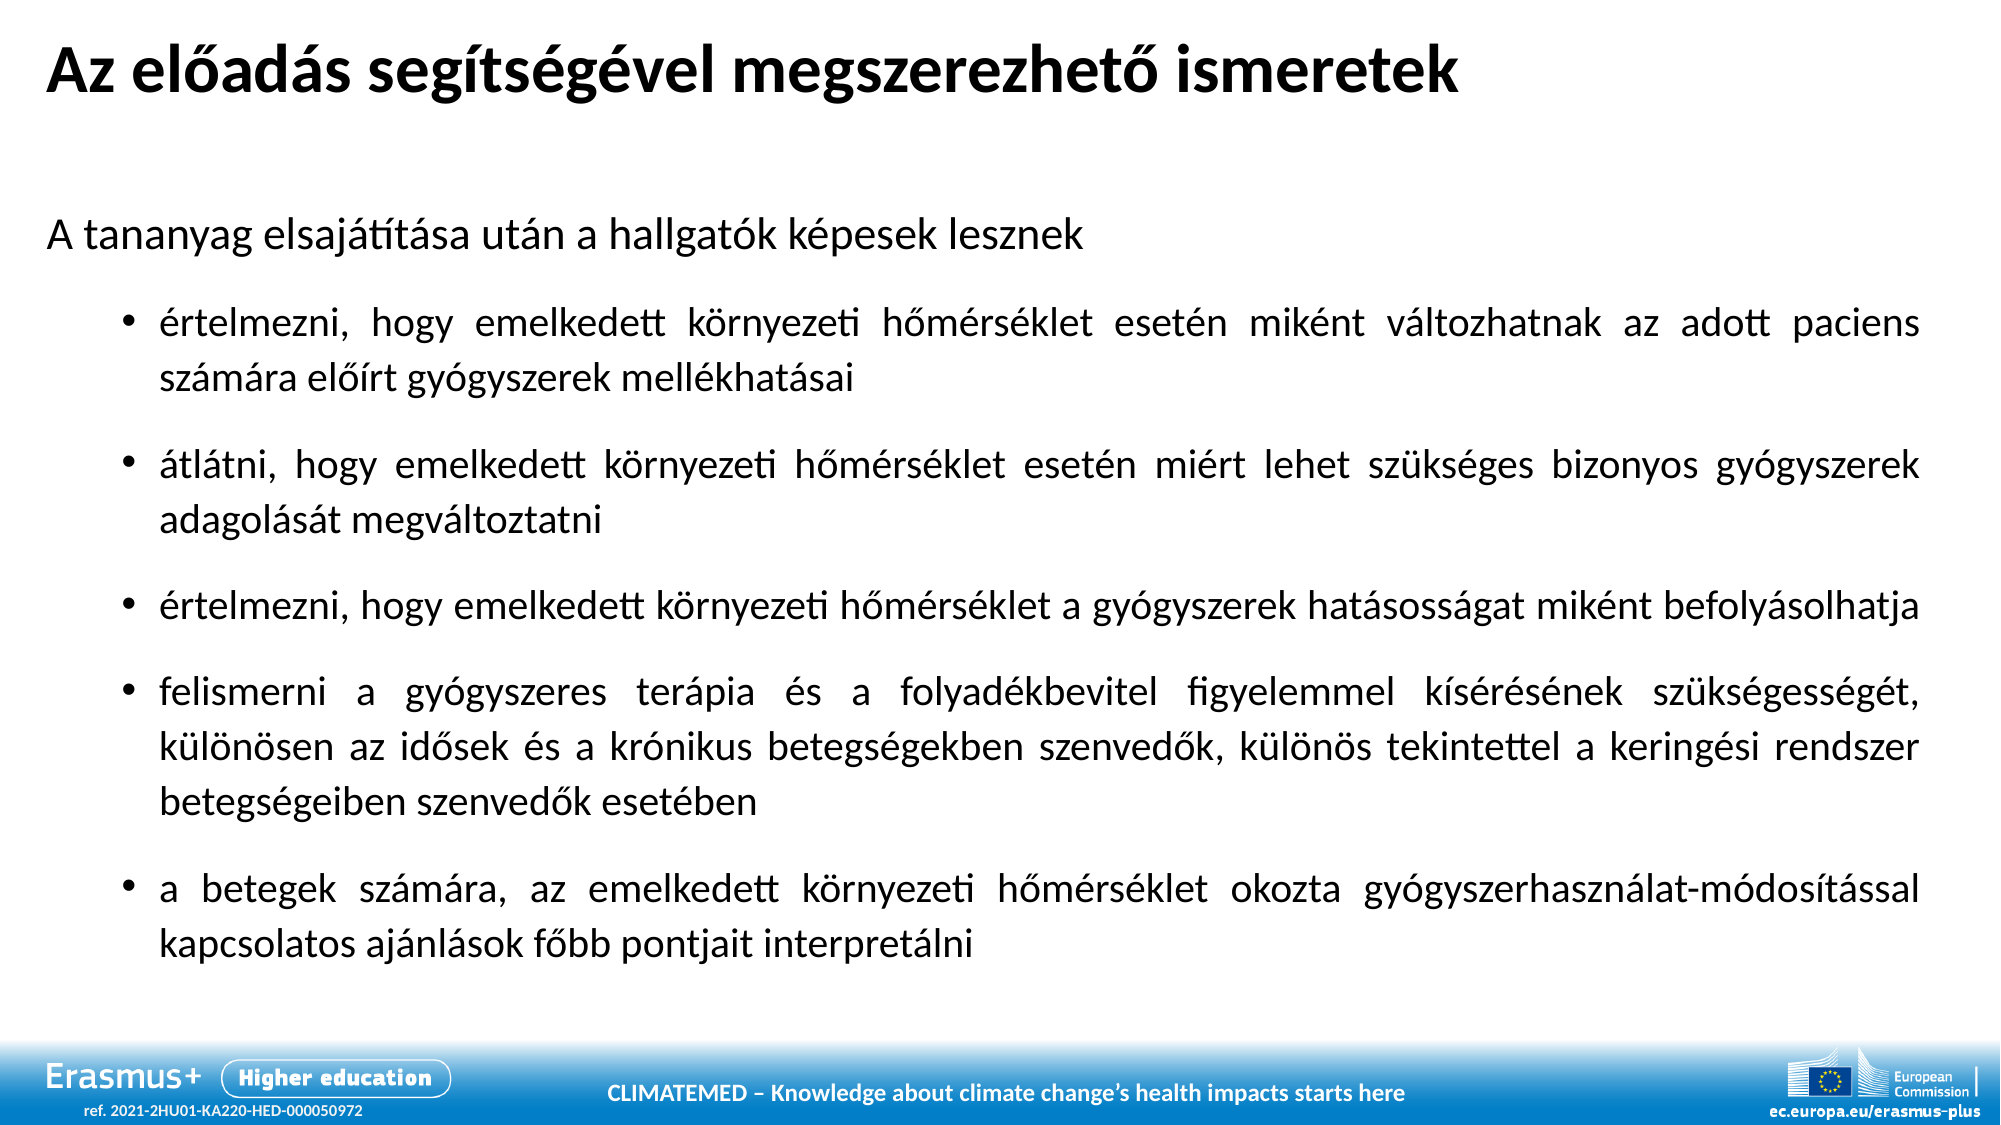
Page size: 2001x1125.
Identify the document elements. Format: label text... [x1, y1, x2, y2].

list A tananyag elsajátítása után a hallgatók képesek lesznek értelmezni, hogy emelkedett környezeti hőmérséklet esetén miként változhatnak az adott paciens számára előírt gyógyszerek mellékhatásai átlátni, hogy emelkedett környezeti hőmérséklet esetén miért lehet szükséges bizonyos gyógyszerek adagolását megváltoztatni értelmezni, hogy emelkedett környezeti hőmérséklet a gyógyszerek hatásosságat miként befolyásolhatja felismerni a gyógyszeres terápia és a folyadékbevitel figyelemmel kísérésének szükségességét, különösen az idősek és a krónikus betegségekben szenvedők, különös tekintettel a keringési rendszer betegségeiben szenvedők esetében a betegek számára, az emelkedett környezeti hőmérséklet okozta gyógyszerhasználat-módosítással kapcsolatos ajánlások főbb pontjait interpretálni [31, 191, 1936, 1035]
picture [0, 899, 2000, 1125]
title Az előadás segítségével megszerezhető ismeretek [31, 25, 1984, 116]
